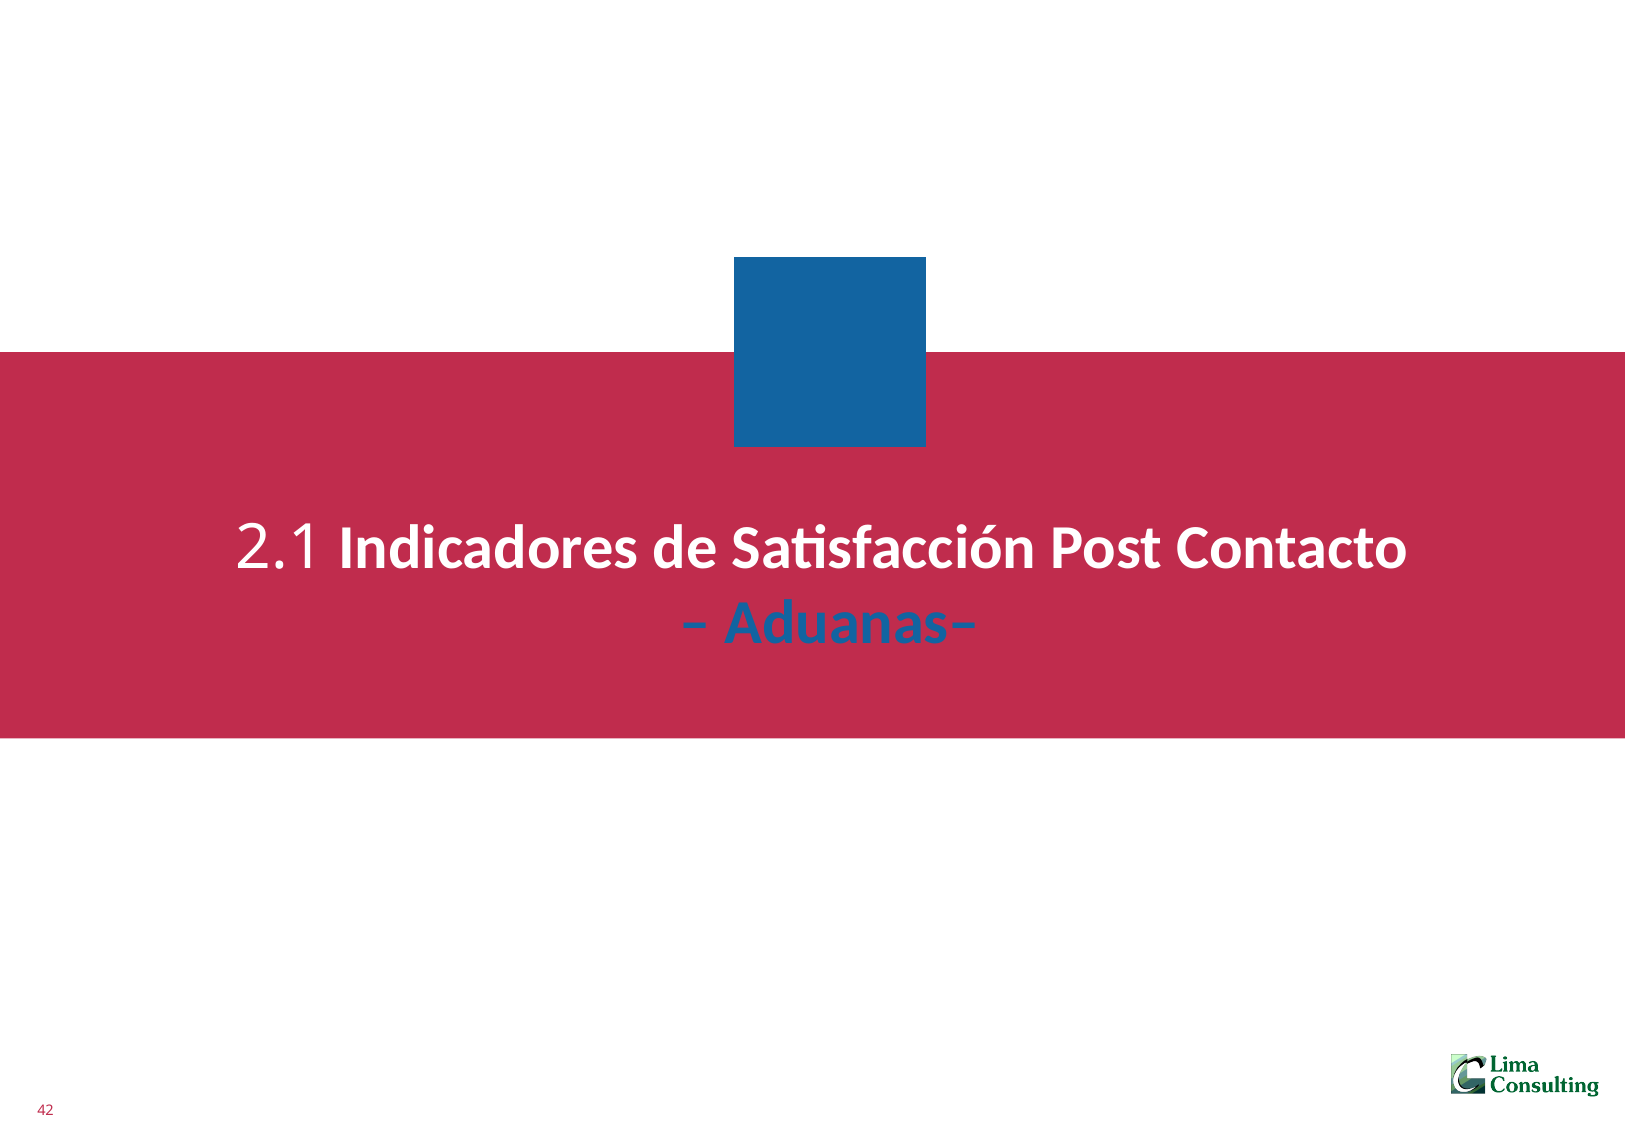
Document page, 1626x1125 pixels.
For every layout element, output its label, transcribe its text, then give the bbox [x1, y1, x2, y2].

text_box [0, 351, 1625, 740]
text_box 2.1 Indicadores de Satisfacción Post Contacto – Aduanas– [126, 498, 1534, 664]
picture [1451, 1054, 1599, 1097]
text_box [734, 257, 926, 447]
